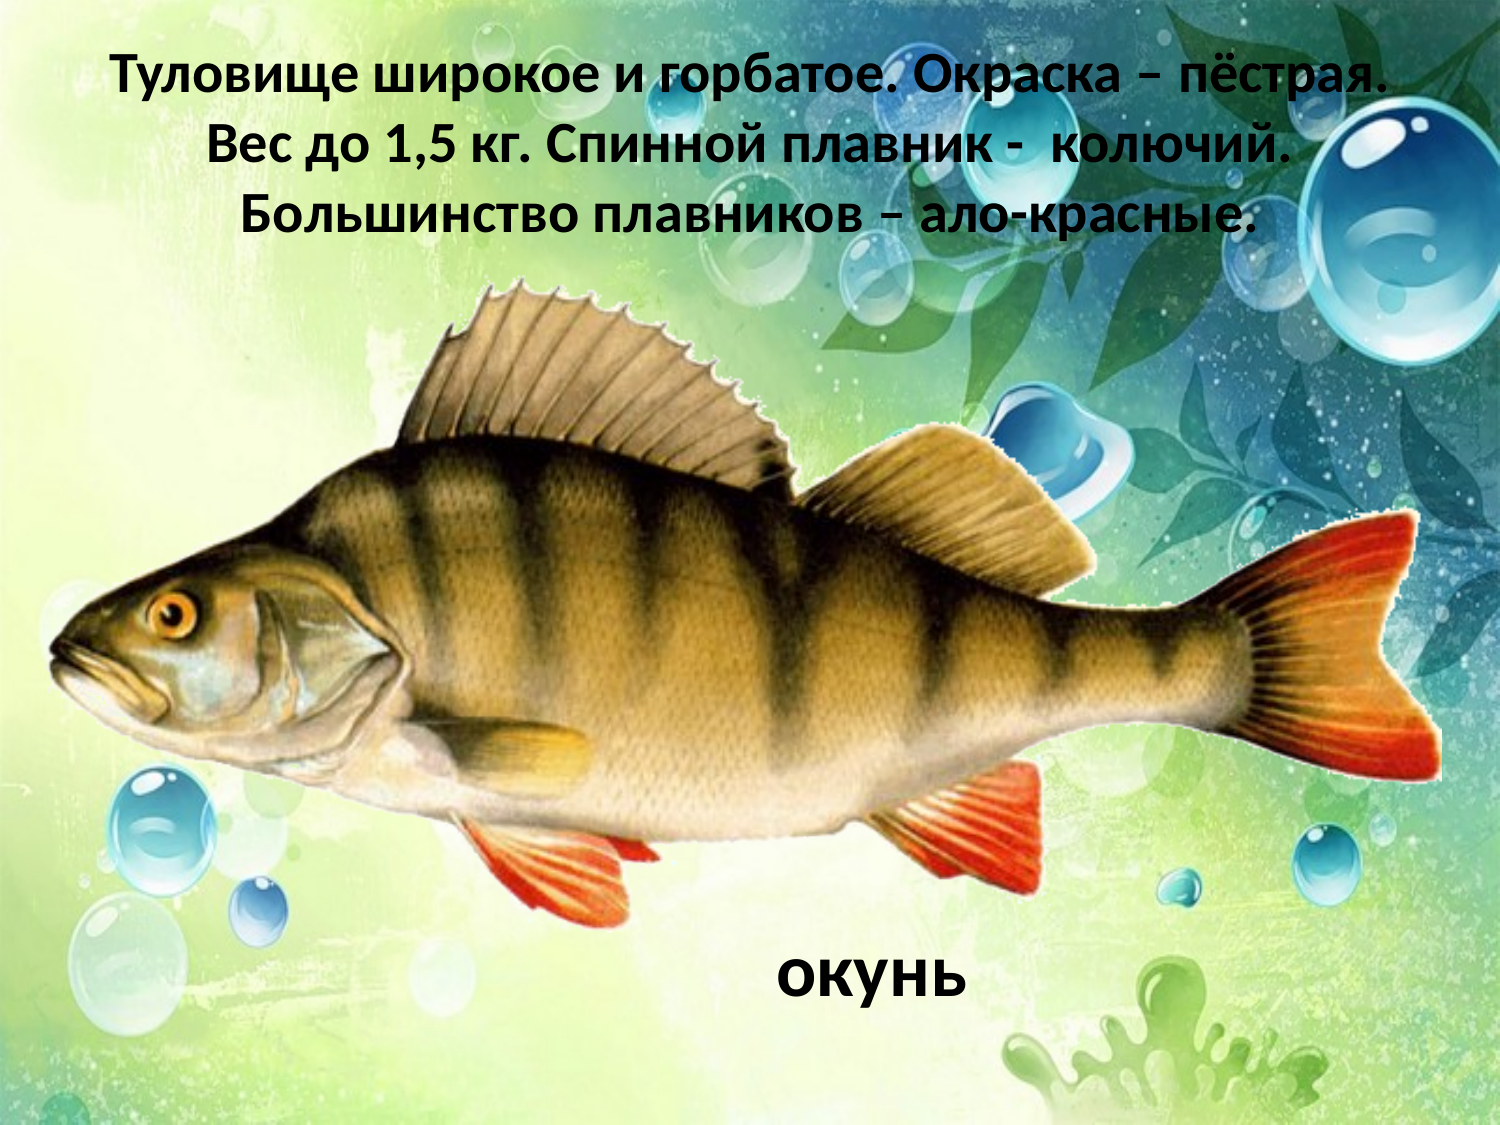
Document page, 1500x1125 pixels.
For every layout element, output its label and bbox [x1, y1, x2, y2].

picture [0, 0, 1500, 1125]
list [46, 257, 1442, 950]
